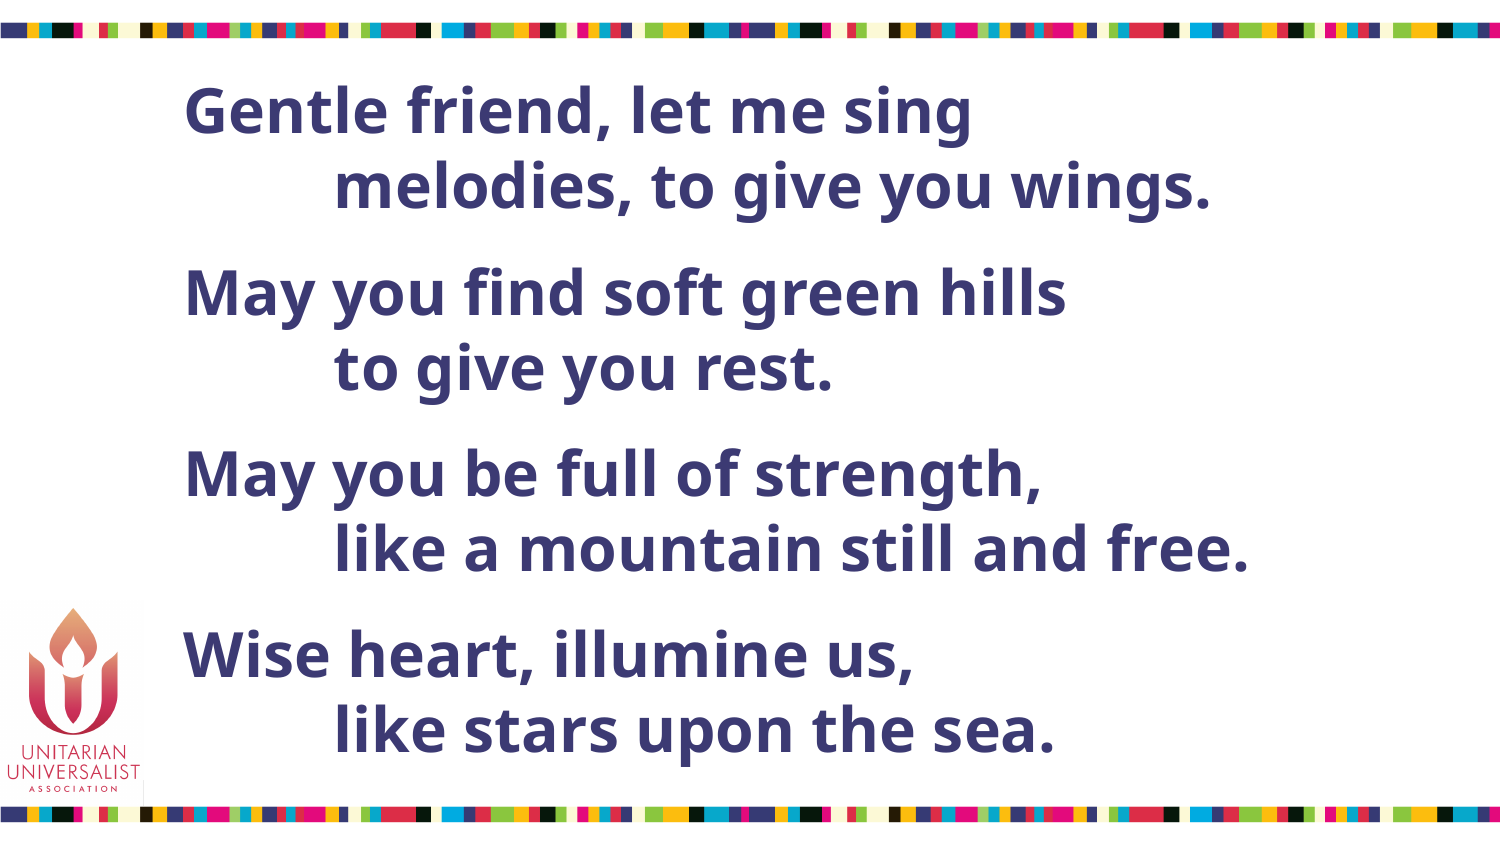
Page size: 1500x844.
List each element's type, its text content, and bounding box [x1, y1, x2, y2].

picture [0, 22, 1500, 40]
picture [0, 600, 1500, 824]
text_box Gentle friend, let me sing melodies, to give you wings. May you find soft green hills to give you rest. May you be full of strength, like a mountain still and free. Wise heart, illumine us, like stars upon the sea. [168, 56, 1421, 780]
